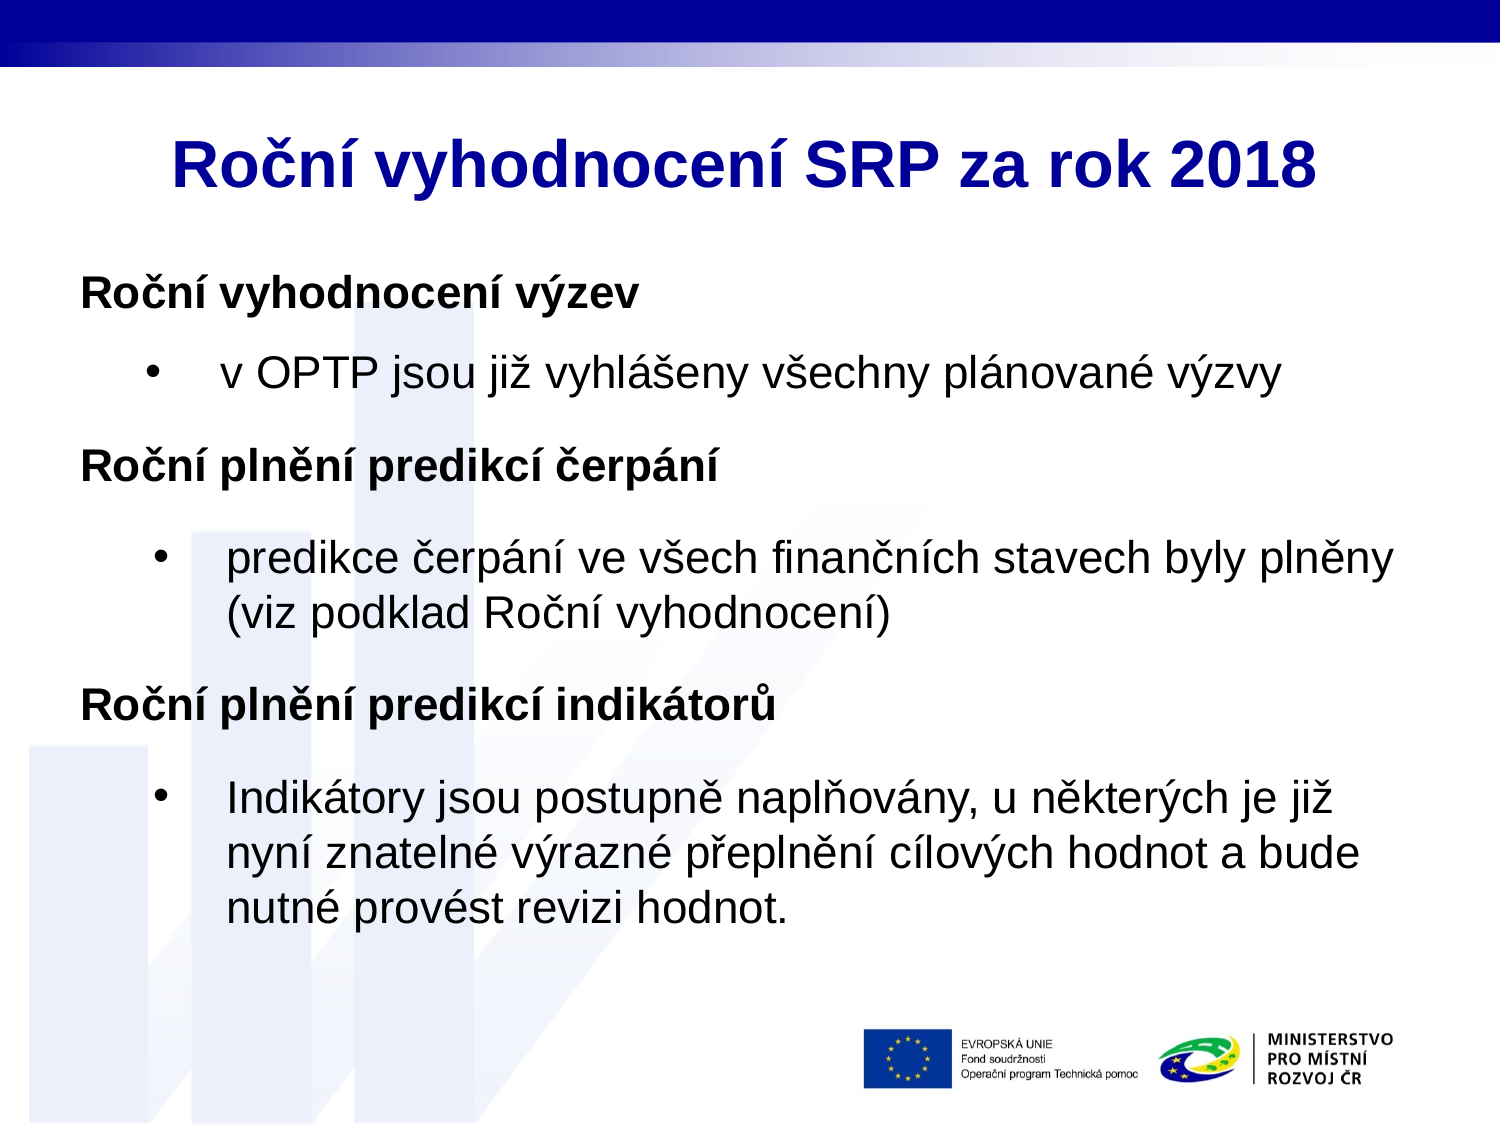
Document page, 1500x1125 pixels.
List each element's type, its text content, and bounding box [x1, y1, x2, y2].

list Roční vyhodnocení výzev v OPTP jsou již vyhlášeny všechny plánované výzvy Roční plnění predikcí čerpání predikce čerpání ve všech finančních stavech byly plněny (viz podklad Roční vyhodnocení) Roční plnění predikcí indikátorů Indikátory jsou postupně naplňovány, u některých je již nyní znatelné výrazné přeplnění cílových hodnot a bude nutné provést revizi hodnot. [64, 255, 1425, 1012]
title Roční vyhodnocení SRP za rok 2018 [64, 113, 1425, 197]
picture [29, 302, 1412, 1125]
